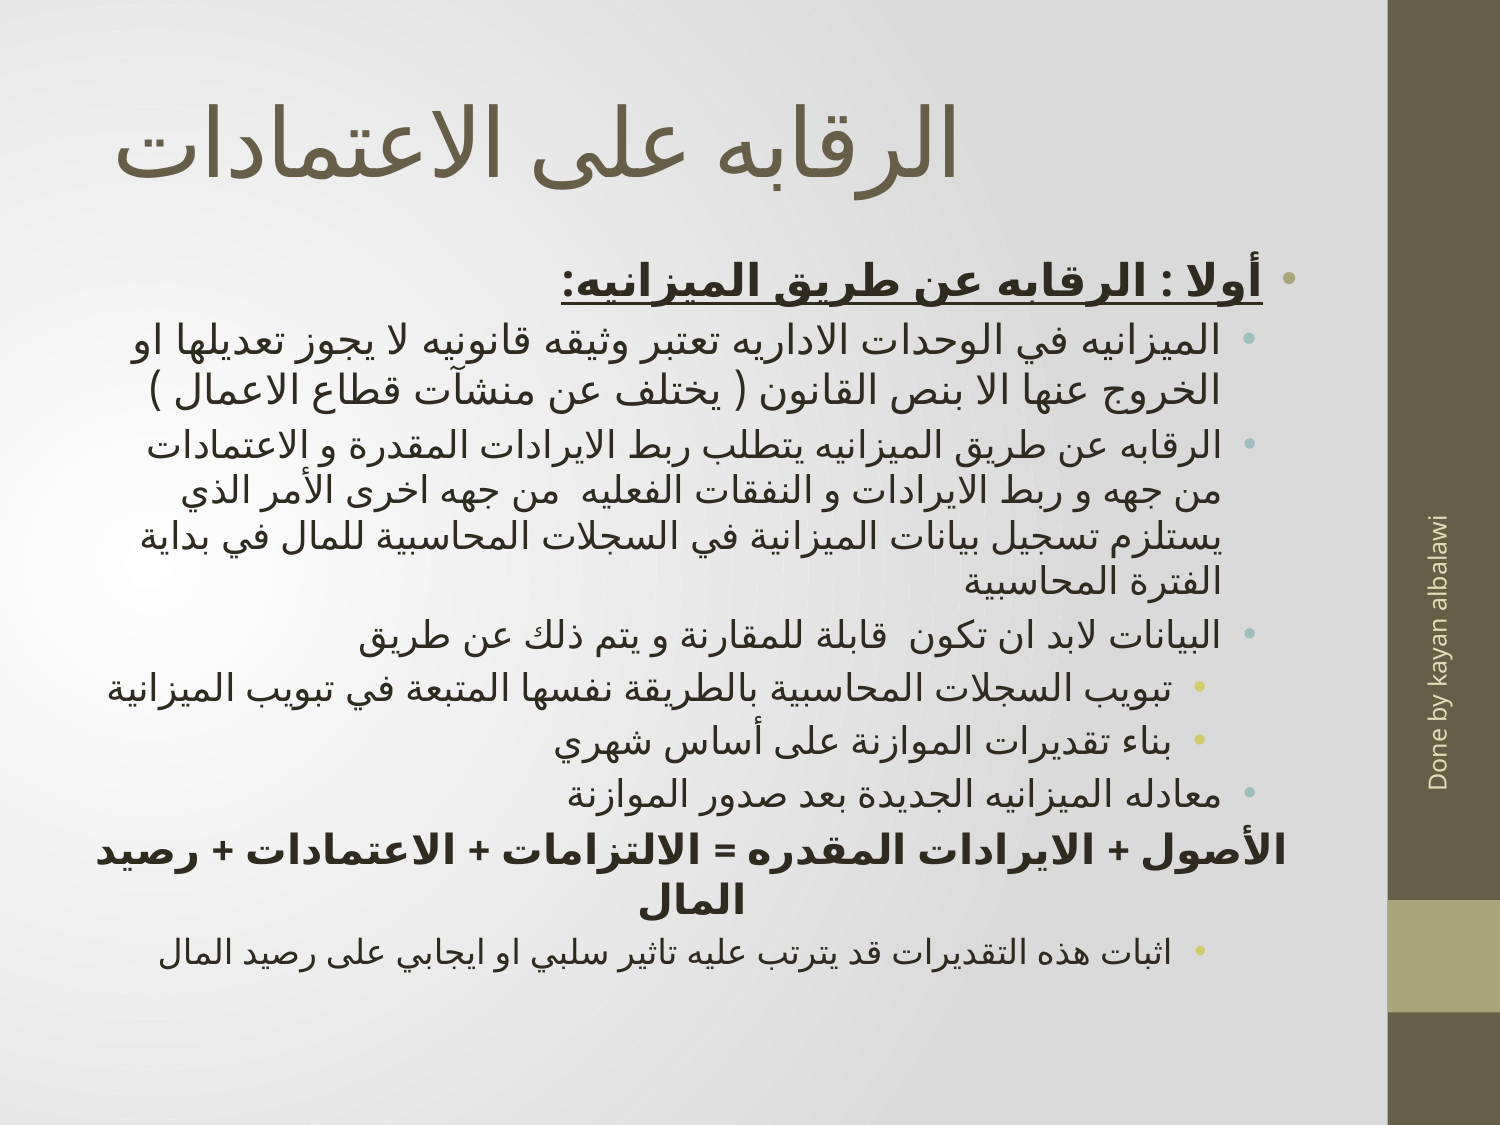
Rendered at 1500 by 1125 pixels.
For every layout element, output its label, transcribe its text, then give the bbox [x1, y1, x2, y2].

footer Done by kayan albalawi [1408, 500, 1469, 889]
title الرقابه على الاعتمادات [75, 45, 1325, 233]
list أولا : الرقابه عن طريق الميزانيه: الميزانيه في الوحدات الاداريه تعتبر وثيقه قانونيه لا يجوز تعديلها او الخروج عنها الا بنص القانون ( يختلف عن منشآت قطاع الاعمال ) الرقابه عن طريق الميزانيه يتطلب ربط الايرادات المقدرة و الاعتمادات من جهه و ربط الايرادات و النفقات الفعليه من جهه اخرى الأمر الذي يستلزم تسجيل بيانات الميزانية في السجلات المحاسبية للمال في بداية الفترة المحاسبية البيانات لابد ان تكون قابلة للمقارنة و يتم ذلك عن طريق تبويب السجلات المحاسبية بالطريقة نفسها المتبعة في تبويب الميزانية بناء تقديرات الموازنة على أساس شهري معادله الميزانيه الجديدة بعد صدور الموازنة الأصول + الايرادات المقدره = الالتزامات + الاعتمادات + رصيد المال اثبات هذه التقديرات قد يترتب عليه تاثير سلبي او ايجابي على رصيد المال [75, 243, 1325, 1050]
